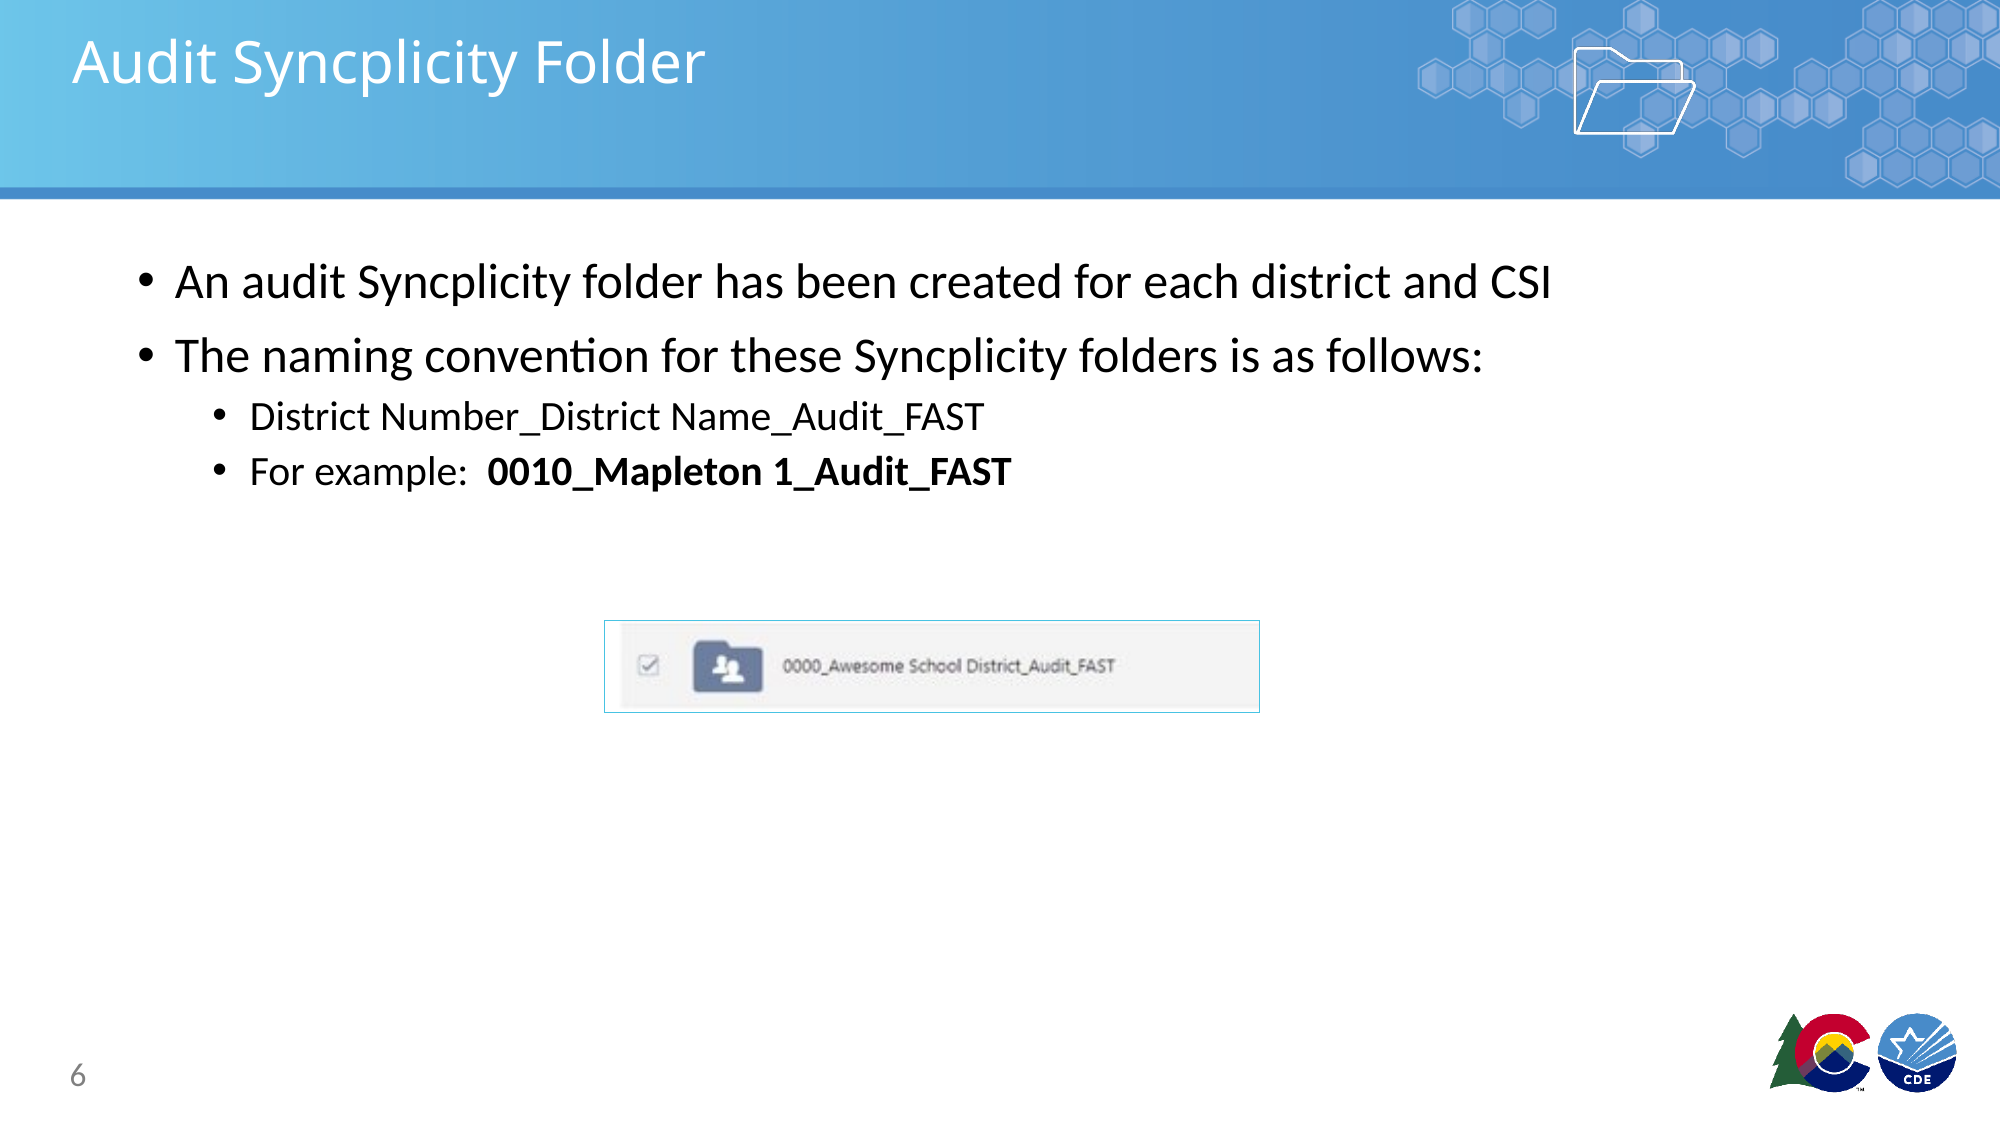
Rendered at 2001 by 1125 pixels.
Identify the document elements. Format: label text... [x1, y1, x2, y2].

picture [1768, 1012, 1957, 1093]
title Audit Syncplicity Folder [72, 33, 1396, 182]
list An audit Syncplicity folder has been created for each district and CSI The naming convention for these Syncplicity folders is as follows: District Number_District Name_Audit_FAST For example: 0010_Mapleton 1_Audit_FAST [137, 254, 1863, 969]
picture [604, 620, 1260, 714]
slide_number 6 [54, 1042, 505, 1103]
picture [0, 0, 2000, 200]
